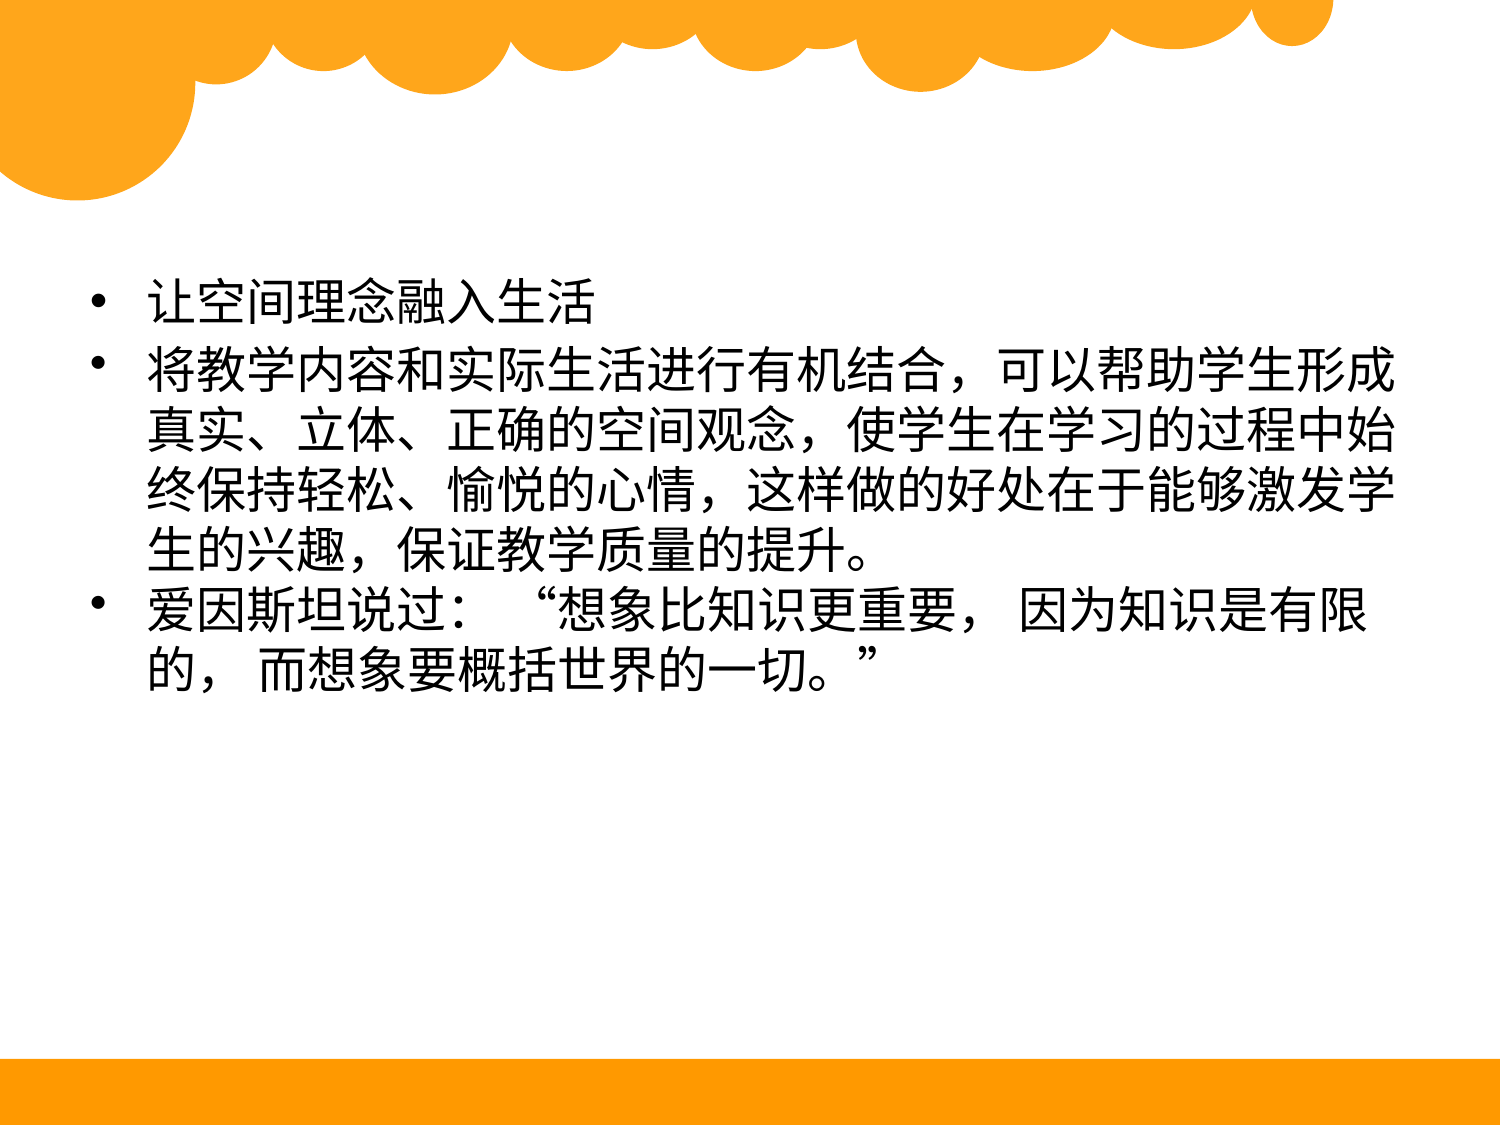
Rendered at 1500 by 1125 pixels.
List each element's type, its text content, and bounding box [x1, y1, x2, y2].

text_box 将教学内容和实际生活进行有机结合，可以帮助学生形成真实、立体、正确的空间观念，使学生在学习的过程中始终保持轻松、愉悦的心情，这样做的好处在于能够激发学 生的兴趣，保证教学质量的提升。 [74, 330, 1425, 571]
list 让空间理念融入生活 [75, 262, 1425, 330]
text_box 爱因斯坦说过： “想象比知识更重要， 因为知识是有限的， 而想象要概括世界的一切。” [74, 571, 1425, 724]
